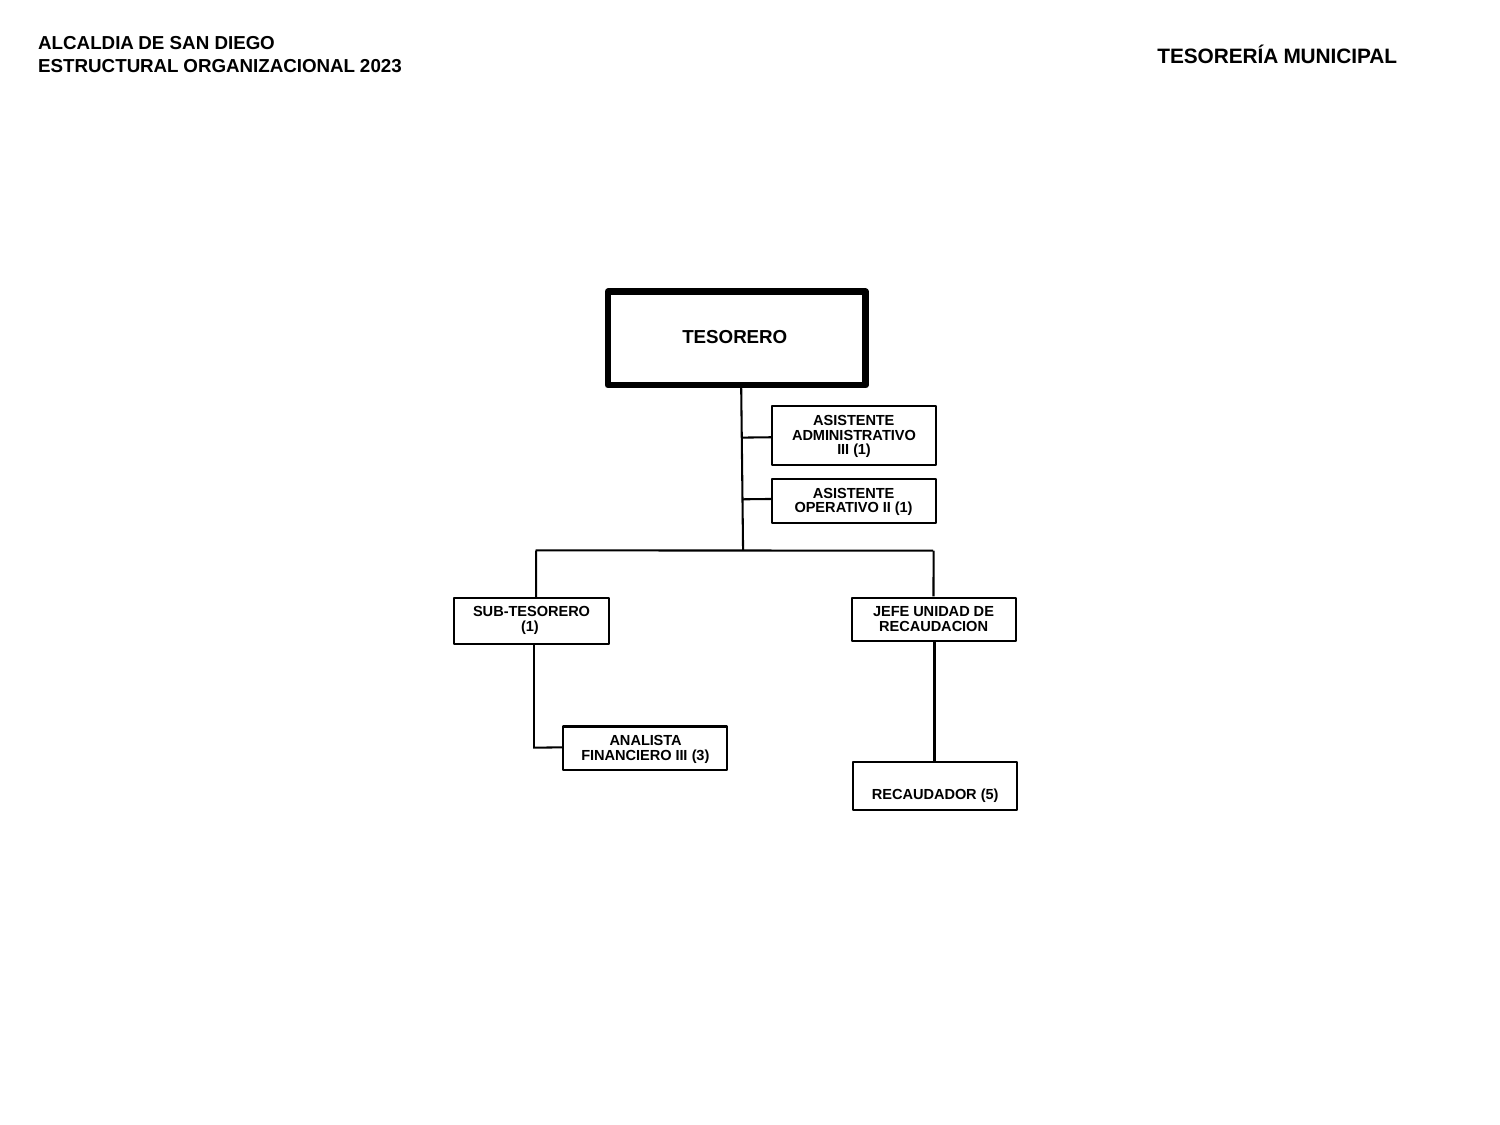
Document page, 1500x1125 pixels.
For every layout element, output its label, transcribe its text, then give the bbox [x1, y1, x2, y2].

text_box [453, 291, 1018, 806]
text_box ALCALDIA DE SAN DIEGO ESTRUCTURAL ORGANIZACIONAL 2023 [23, 23, 551, 84]
text_box TESORERÍA MUNICIPAL [1136, 35, 1418, 75]
